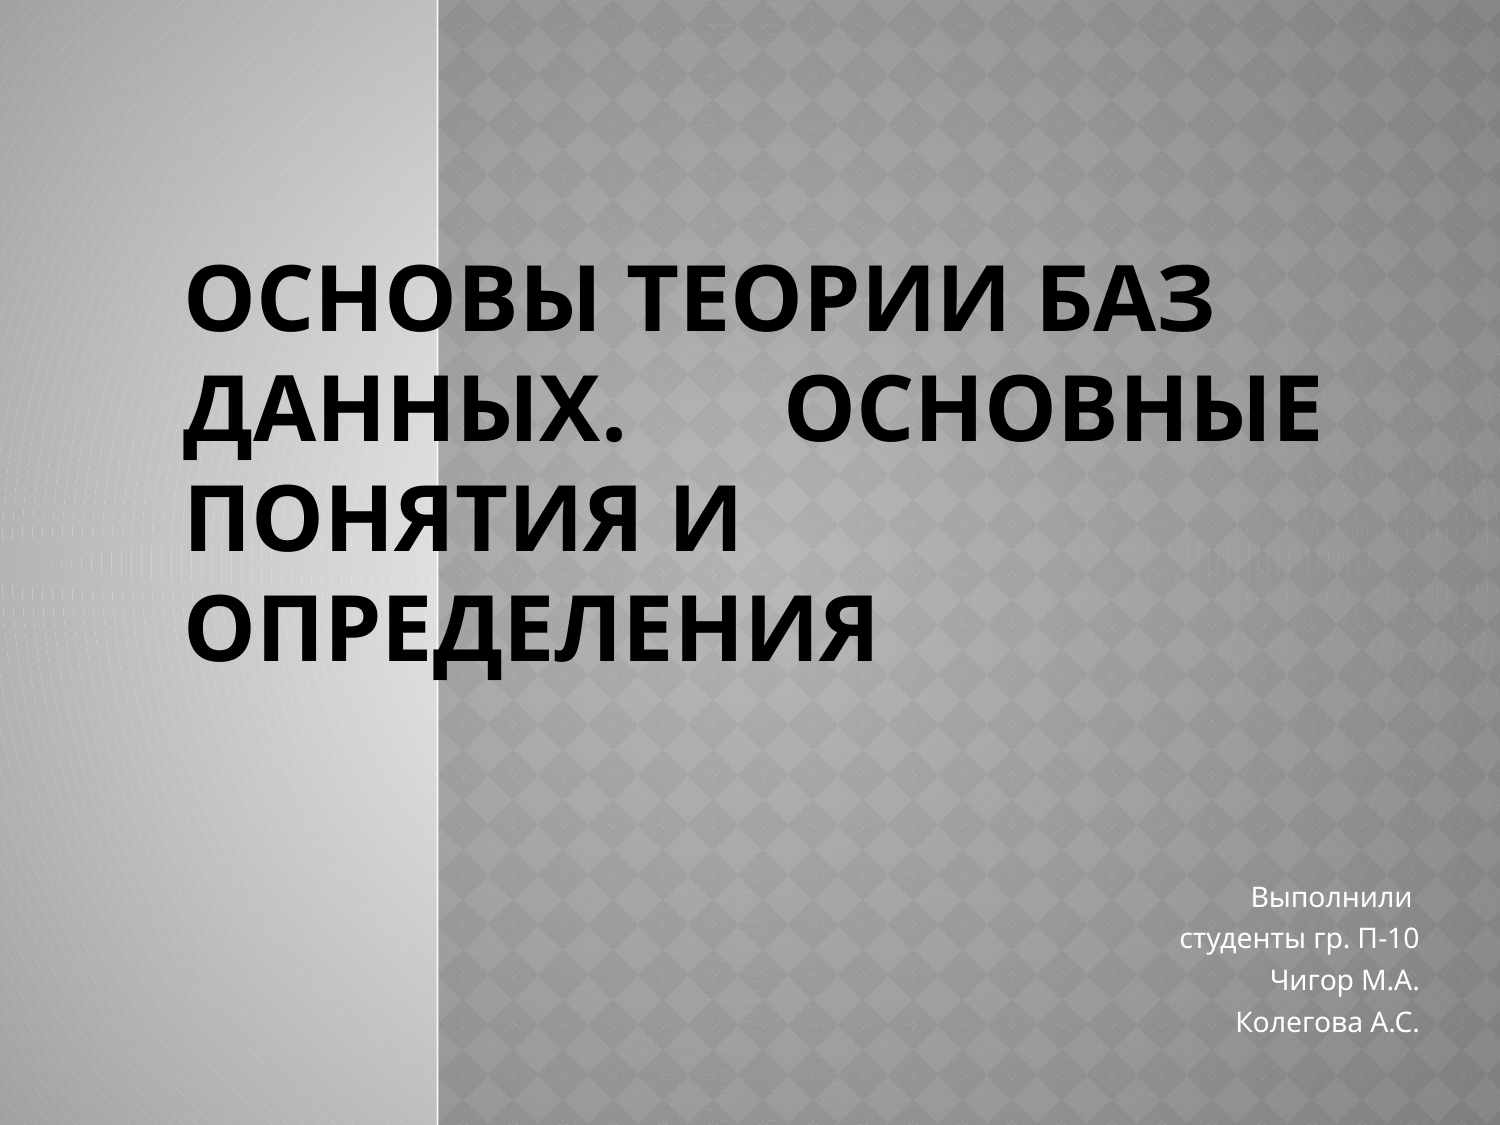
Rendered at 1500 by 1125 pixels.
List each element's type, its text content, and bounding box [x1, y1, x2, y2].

title Основы теории баз данных. Основные понятия и определения [175, 234, 1465, 680]
subtitle Выполнили студенты гр. П-10 Чигор М.А. Колегова А.С. [152, 878, 1428, 1041]
